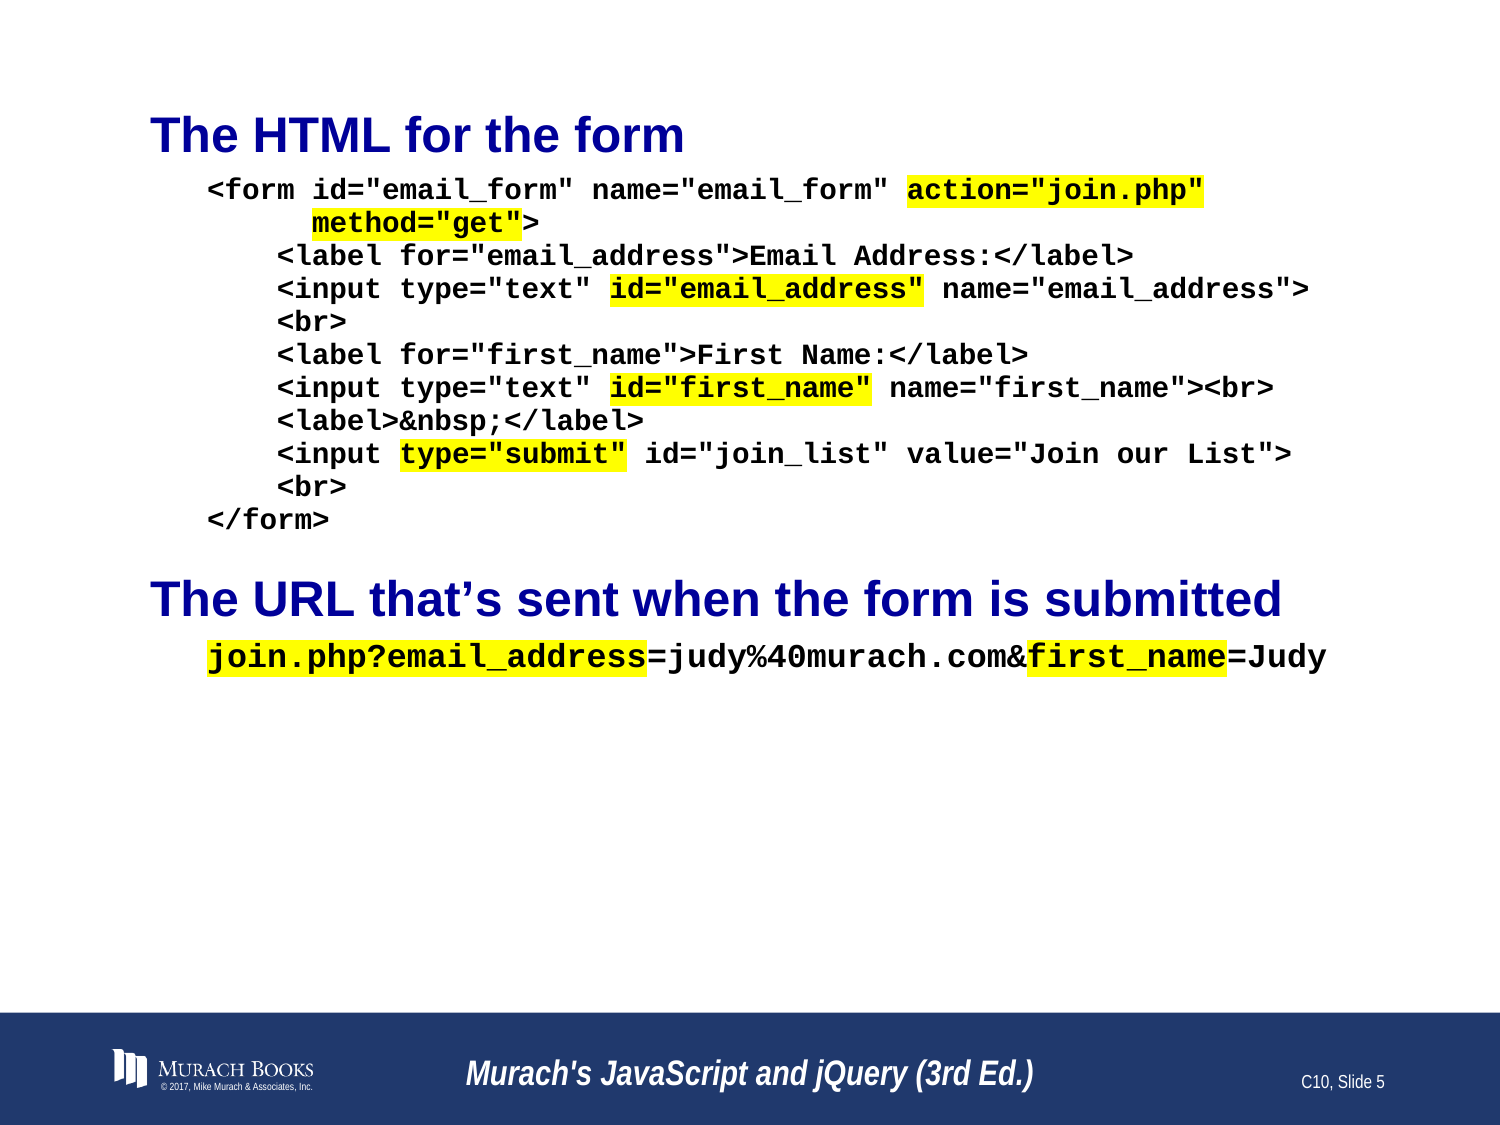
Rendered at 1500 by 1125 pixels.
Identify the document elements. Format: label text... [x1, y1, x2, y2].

footer © 2017, Mike Murach & Associates, Inc. [12, 1025, 463, 1100]
slide_number Murach's JavaScript and jQuery (3rd Ed.) [463, 1025, 1050, 1100]
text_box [149, 174, 1350, 678]
slide_number C10, Slide 5 [1087, 1025, 1400, 1100]
title The HTML for the form [150, 102, 1350, 164]
